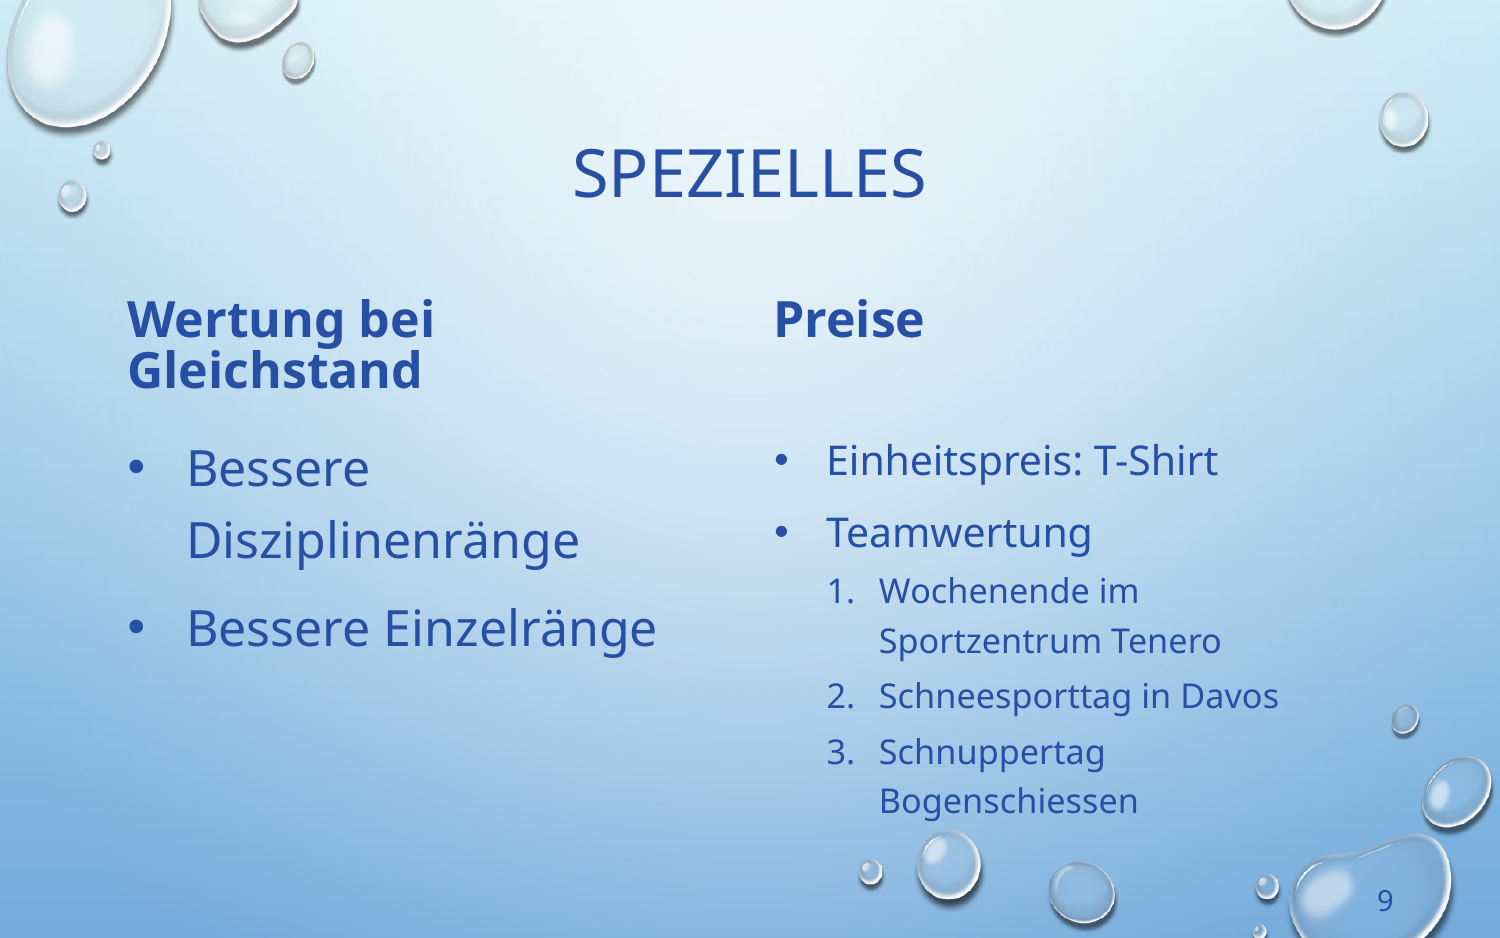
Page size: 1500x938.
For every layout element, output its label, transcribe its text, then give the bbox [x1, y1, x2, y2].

title Spezielles [112, 84, 1388, 267]
list Bessere Disziplinenränge Bessere Einzelränge [112, 417, 741, 832]
list Wertung bei Gleichstand [112, 289, 741, 383]
slide_number 9 [1325, 867, 1409, 938]
picture [0, 0, 1500, 938]
list Einheitspreis: T-Shirt Teamwertung Wochenende im Sportzentrum Tenero Schneesporttag in Davos Schnuppertag Bogenschiessen [759, 417, 1388, 832]
list Preise [758, 289, 1388, 383]
